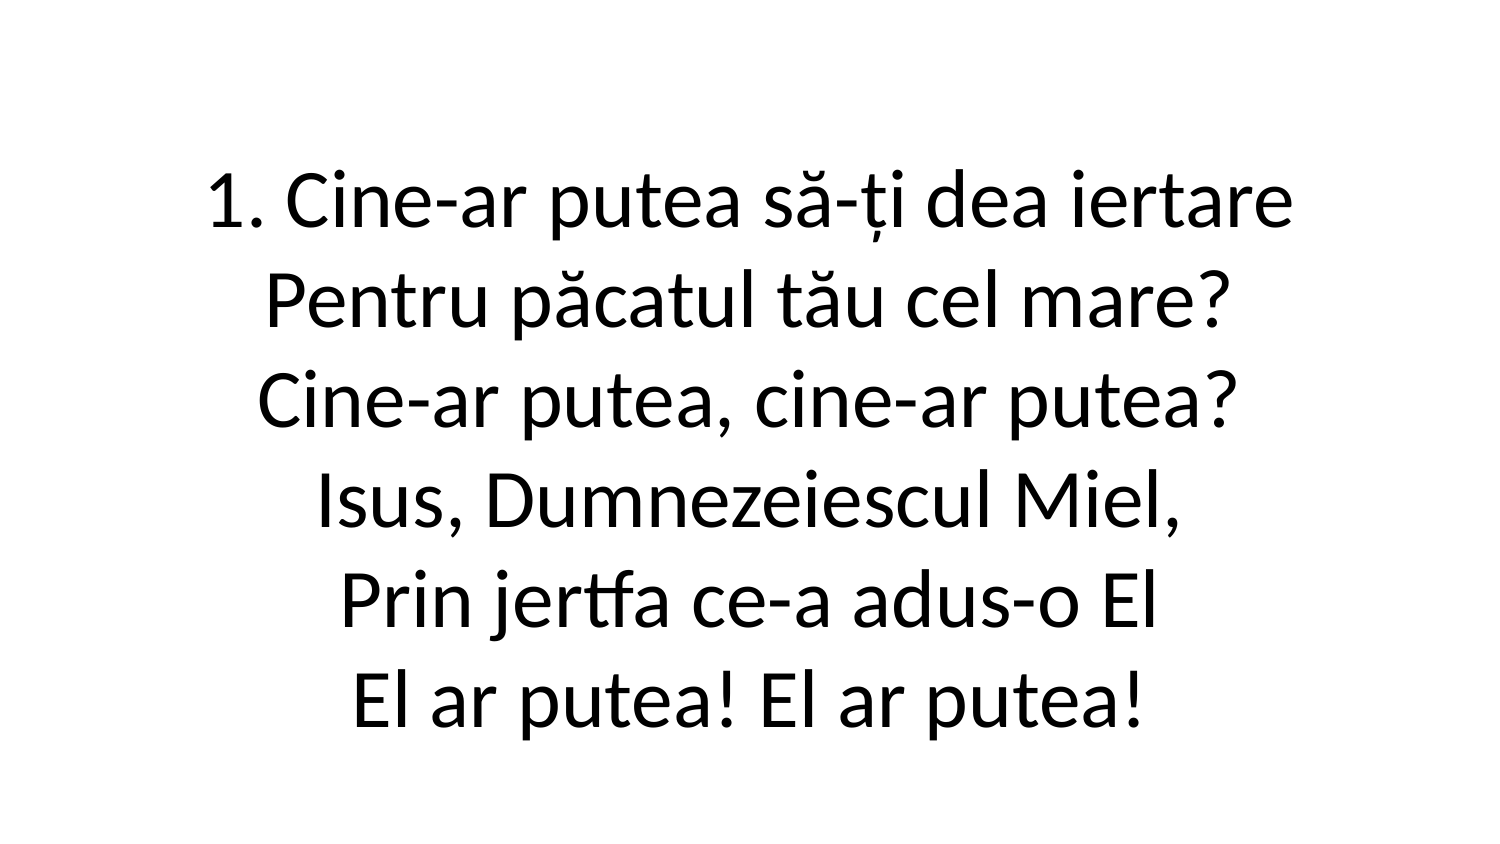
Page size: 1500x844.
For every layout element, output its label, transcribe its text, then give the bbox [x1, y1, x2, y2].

text_box 1. Cine-ar putea să-ți dea iertare Pentru păcatul tău cel mare? Cine-ar putea, cine-ar putea? Isus, Dumnezeiescul Miel, Prin jertfa ce-a adus-o El El ar putea! El ar putea! [188, 92, 1311, 752]
